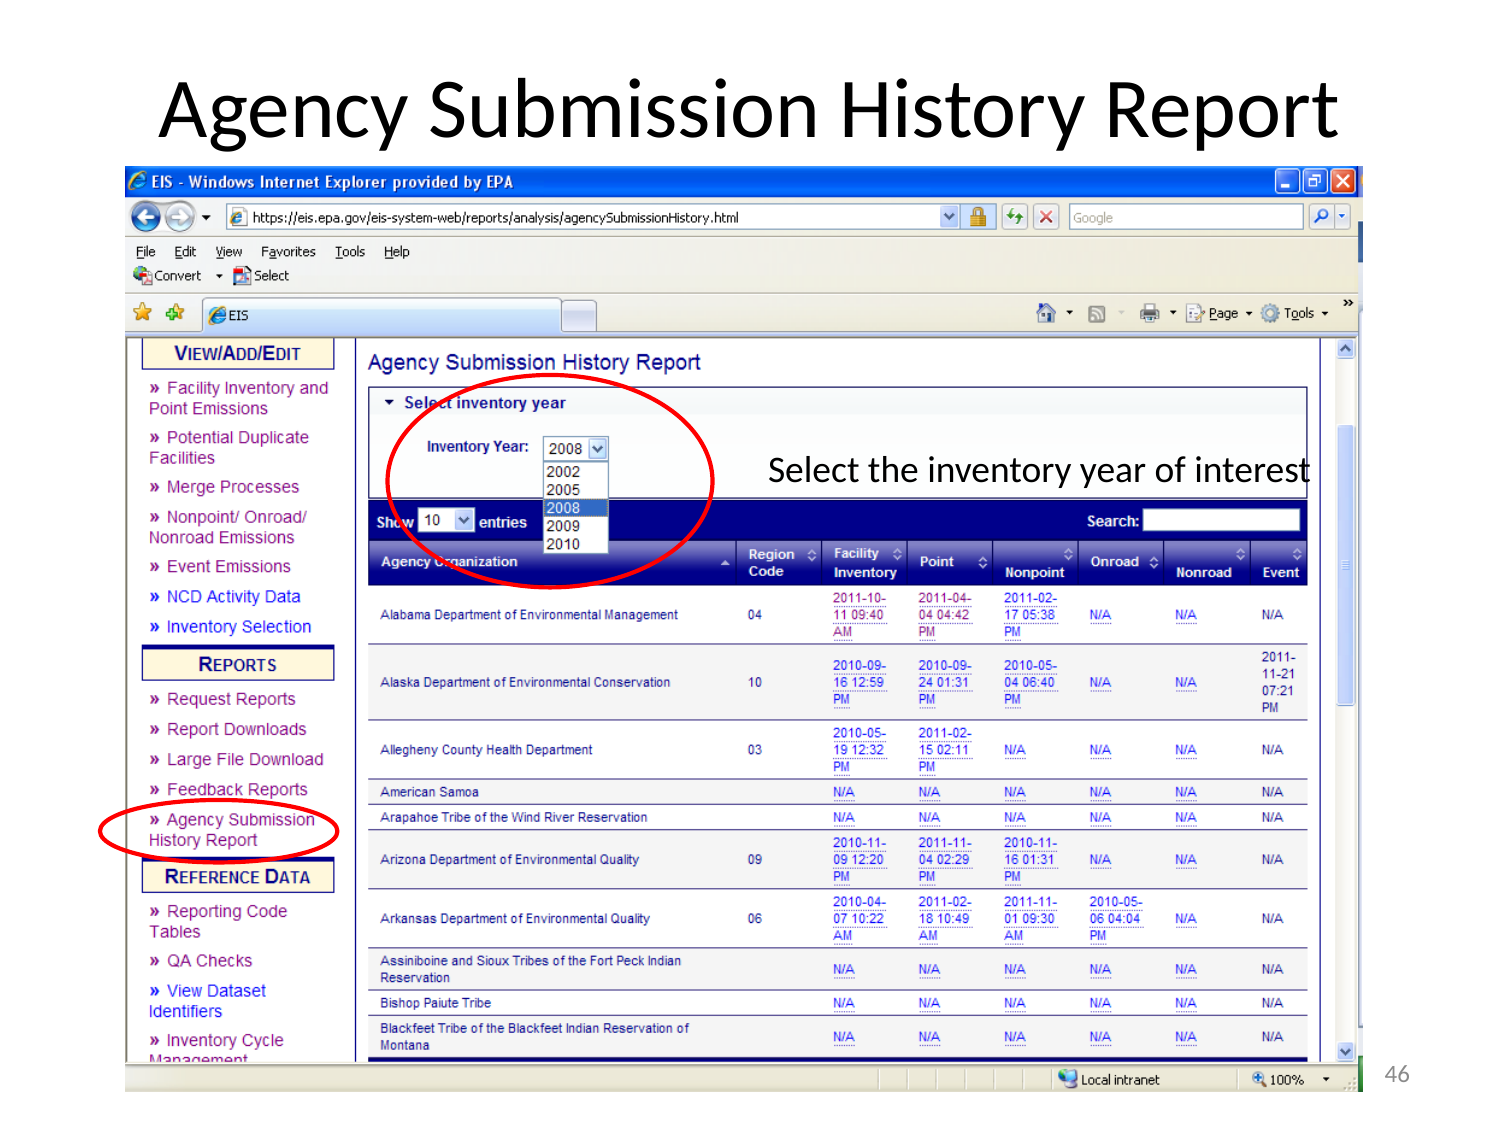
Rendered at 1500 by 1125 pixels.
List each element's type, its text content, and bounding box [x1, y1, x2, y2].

text_box [97, 811, 119, 851]
title Agency Submission History Report [75, 45, 1425, 163]
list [124, 166, 1363, 1092]
slide_number 46 [1074, 1042, 1425, 1103]
